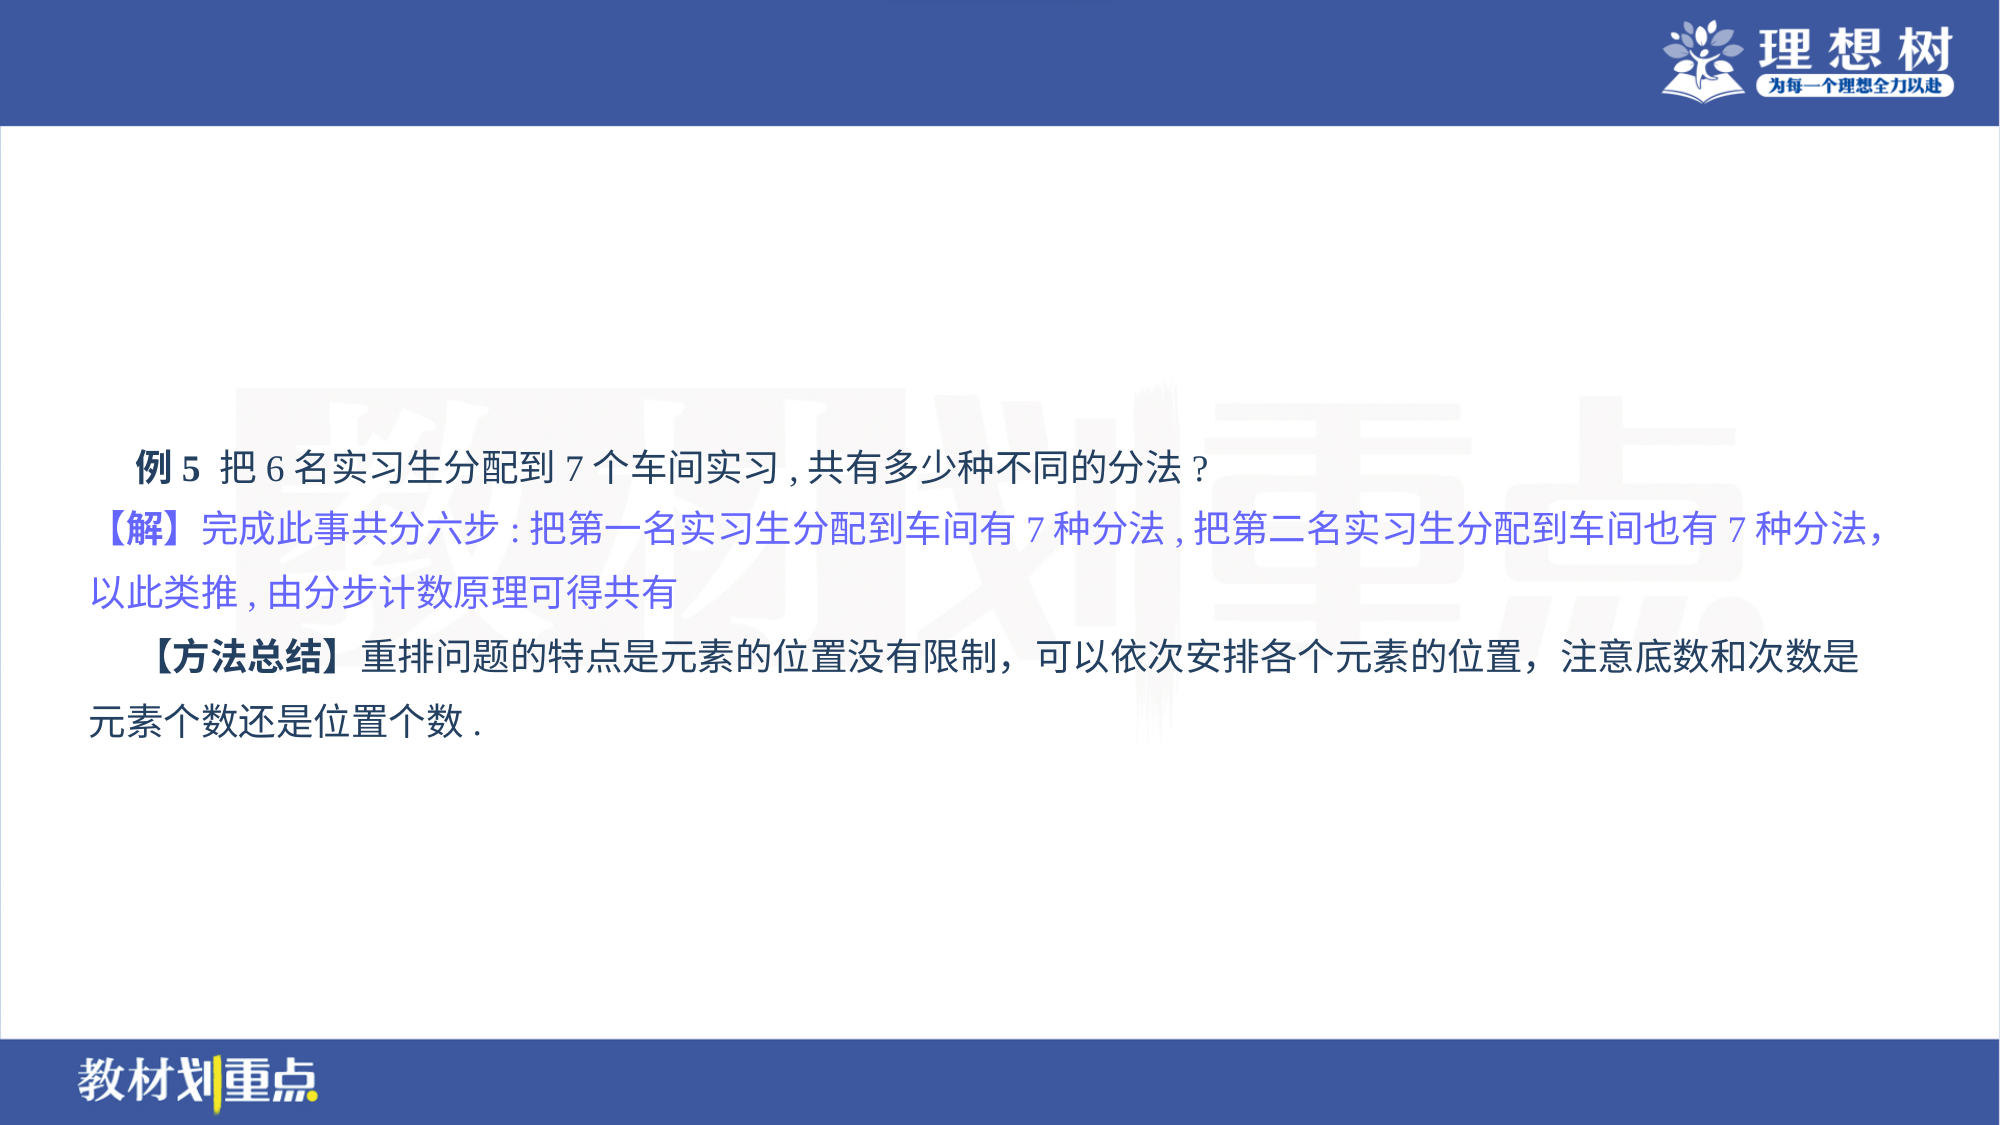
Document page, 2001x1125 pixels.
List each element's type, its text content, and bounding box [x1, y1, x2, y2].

text_box 【方法总结】重排问题的特点是元素的位置没有限制，可以依次安排各个元素的位置，注意底数和次数是 元素个数还是位置个数. [88, 609, 1911, 737]
text_box 例5 把6名实习生分配到7个车间实习,共有多少种不同的分法? [88, 421, 1911, 481]
picture [0, 0, 2000, 1125]
